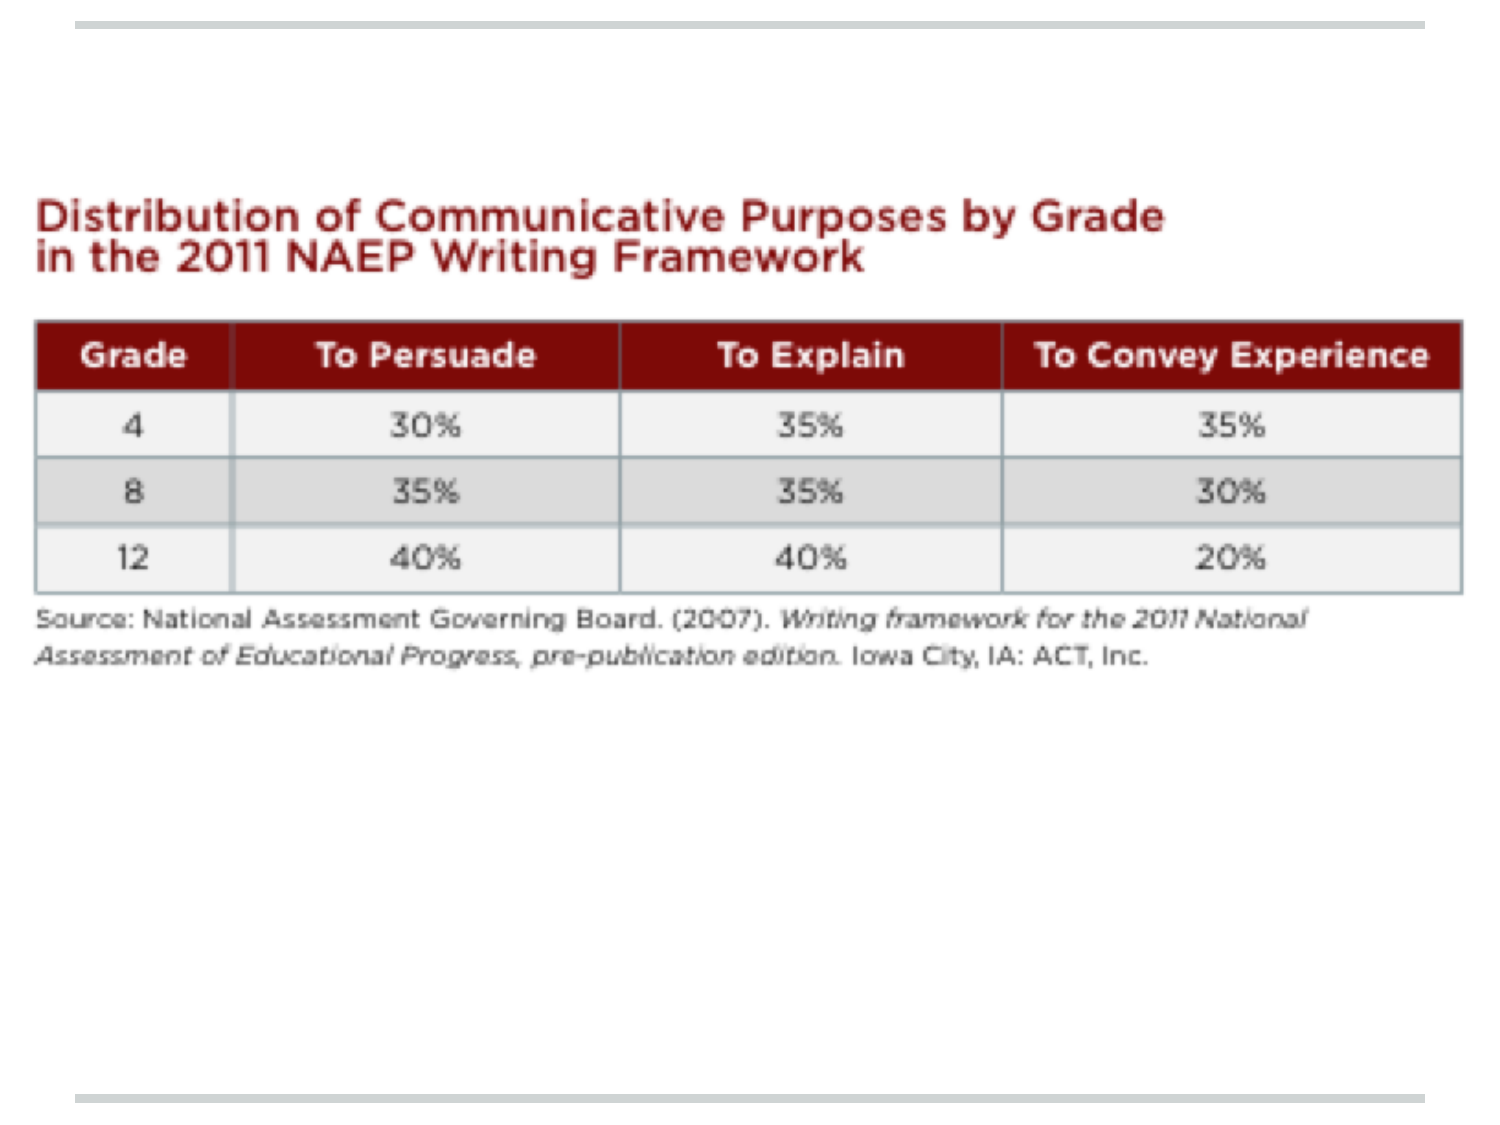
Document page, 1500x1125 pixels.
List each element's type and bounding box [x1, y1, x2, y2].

picture [14, 172, 1486, 703]
